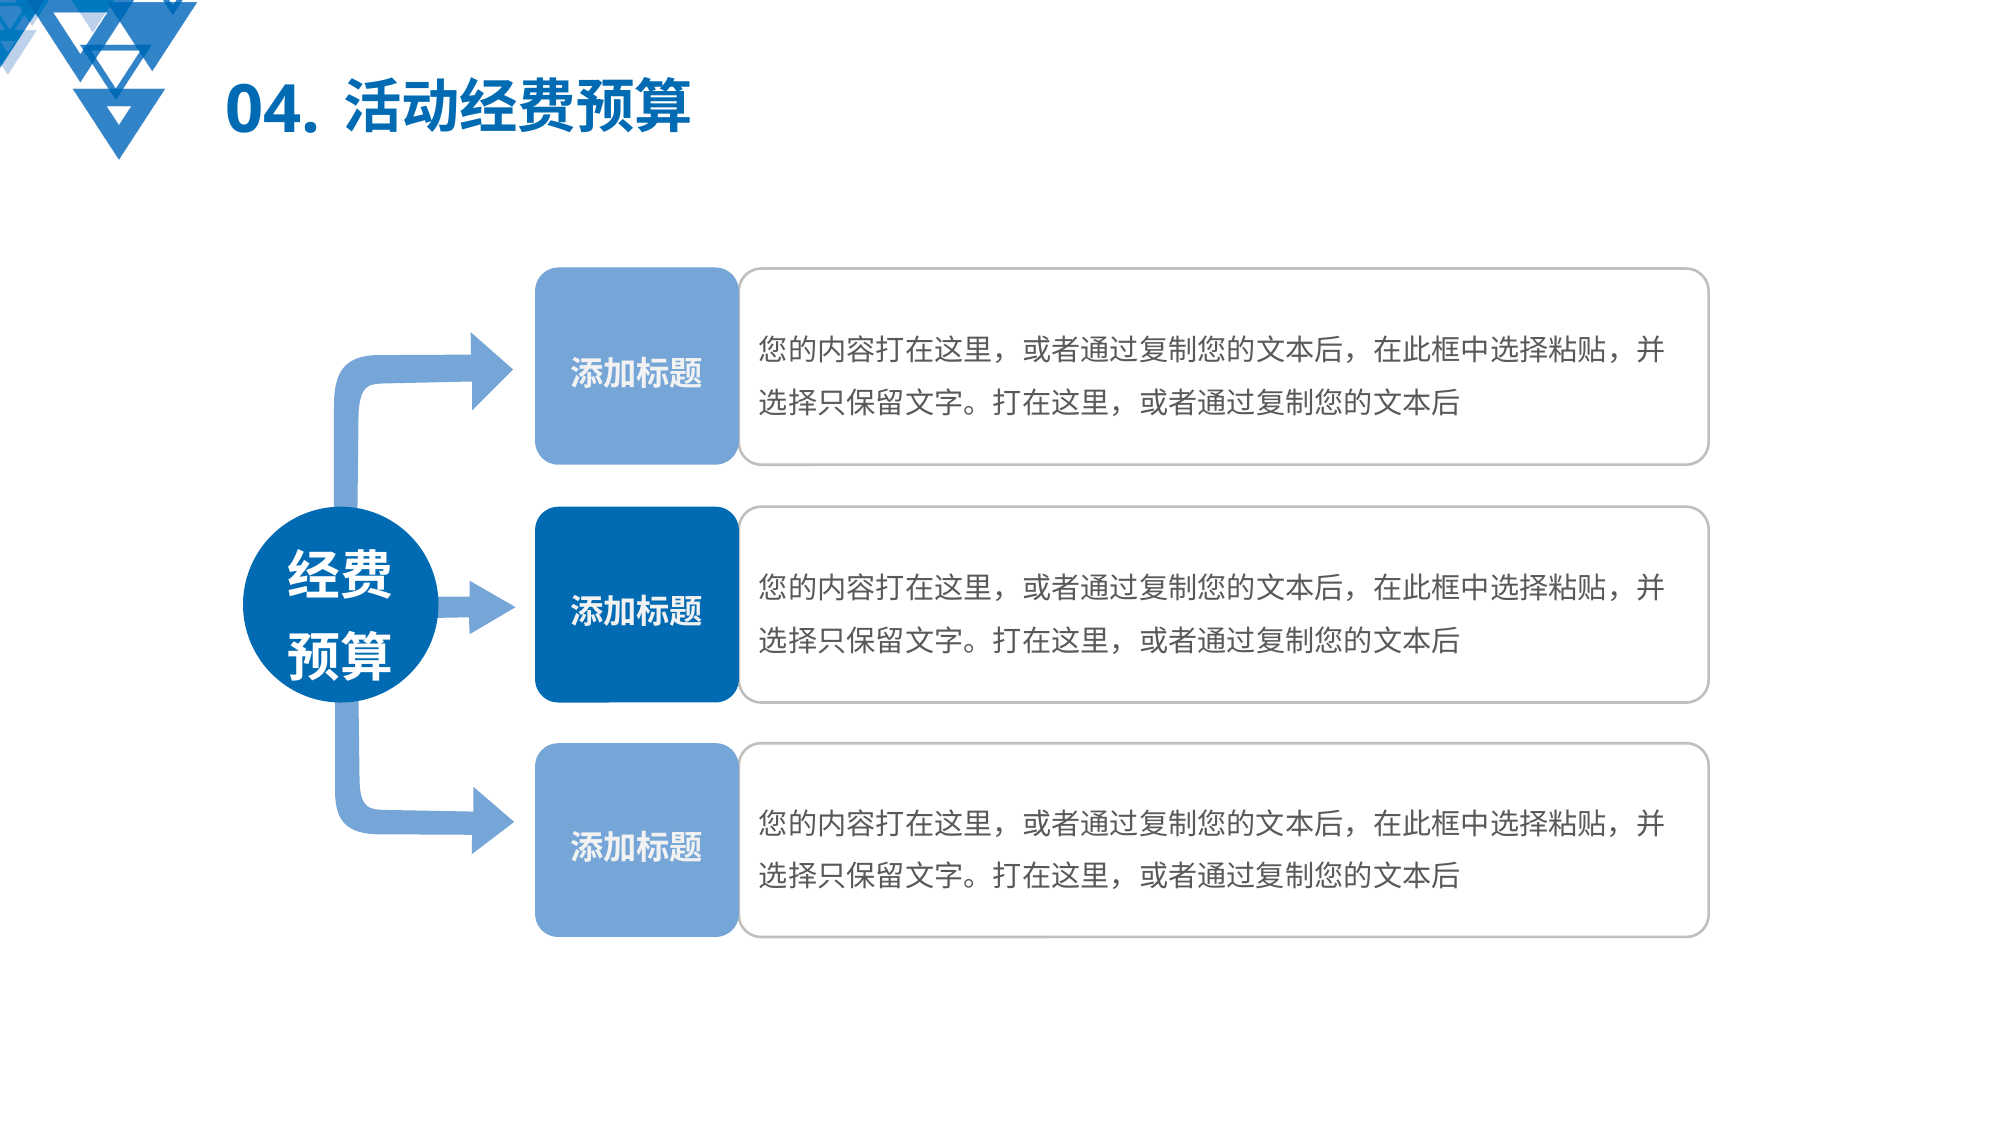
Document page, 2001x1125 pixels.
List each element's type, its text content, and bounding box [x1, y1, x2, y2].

text_box 活动经费预算 [336, 61, 708, 147]
text_box 您的内容打在这里，或者通过复制您的文本后，在此框中选择粘贴，并选择只保留文字。打在这里，或者通过复制您的文本后 [739, 268, 1709, 465]
text_box 您的内容打在这里，或者通过复制您的文本后，在此框中选择粘贴，并选择只保留文字。打在这里，或者通过复制您的文本后 [739, 743, 1709, 937]
text_box 添加标题 [535, 743, 739, 937]
text_box 添加标题 [535, 506, 739, 703]
text_box 您的内容打在这里，或者通过复制您的文本后，在此框中选择粘贴，并选择只保留文字。打在这里，或者通过复制您的文本后 [739, 506, 1709, 703]
text_box 添加标题 [535, 267, 739, 465]
text_box [333, 332, 514, 508]
text_box [335, 701, 515, 855]
text_box 经费预算 [243, 506, 439, 703]
text_box 04. [235, 58, 336, 153]
text_box [438, 580, 516, 635]
picture [0, 0, 235, 295]
